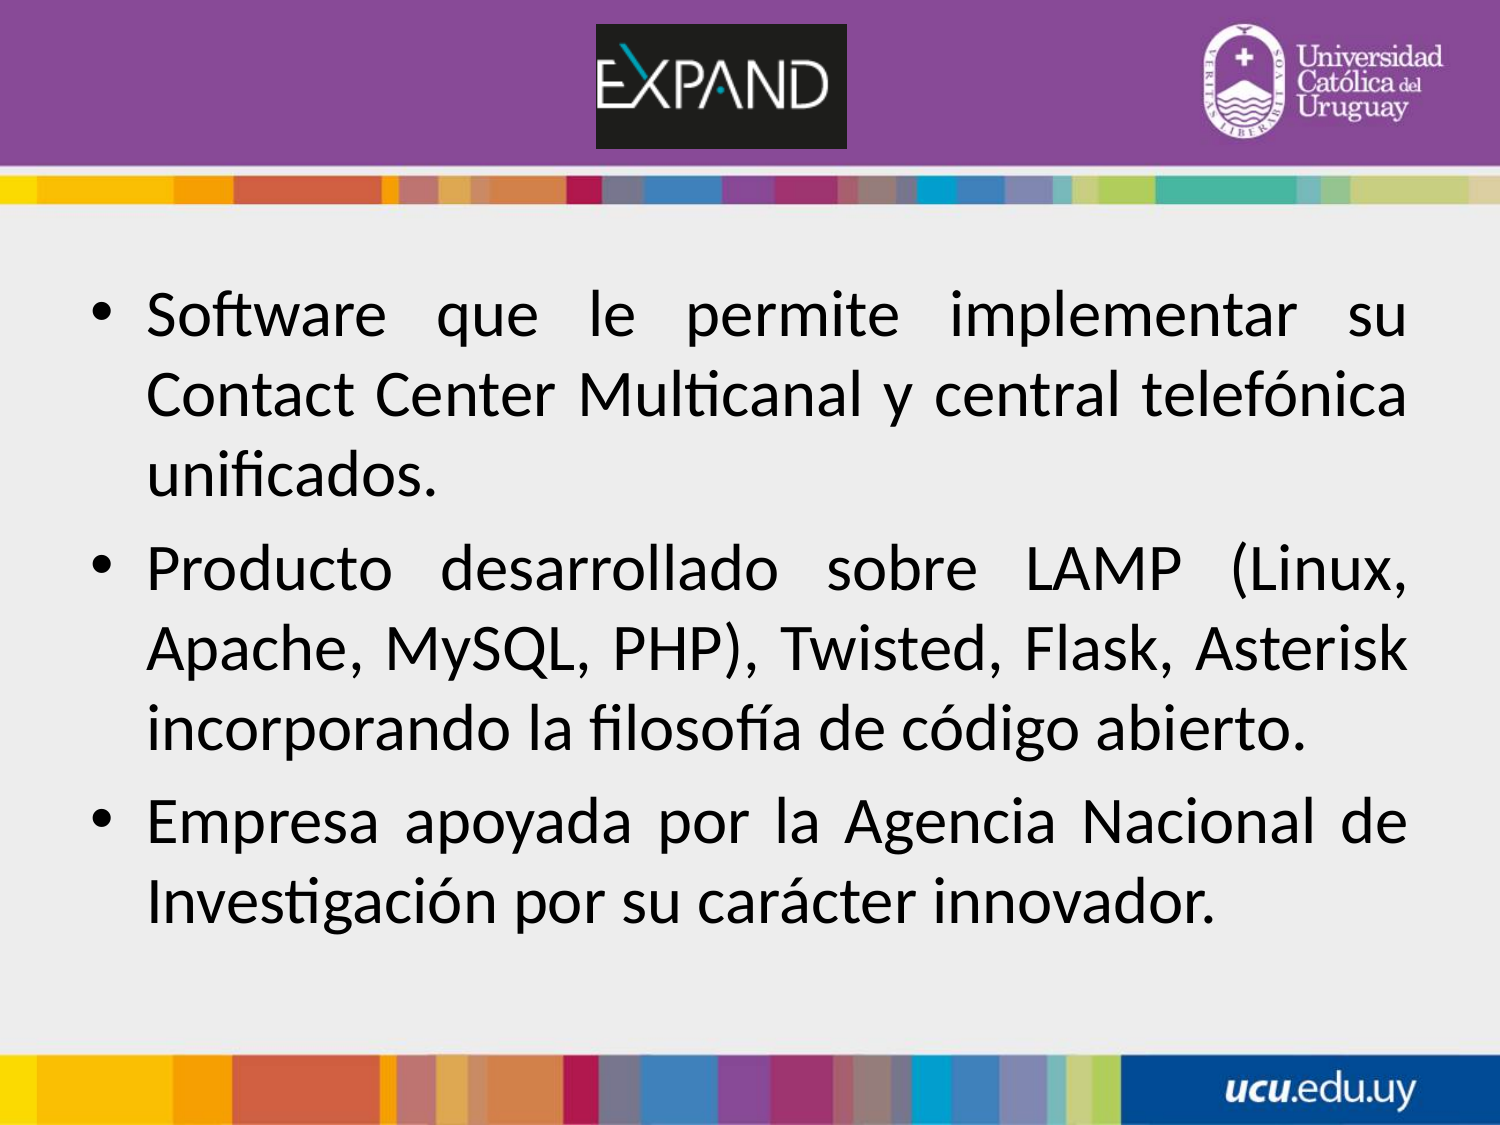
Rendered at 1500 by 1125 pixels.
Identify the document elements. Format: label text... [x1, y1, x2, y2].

picture [0, 0, 1500, 1125]
list Software que le permite implementar su Contact Center Multicanal y central telefónica unificados. Producto desarrollado sobre LAMP (Linux, Apache, MySQL, PHP), Twisted, Flask, Asterisk incorporando la filosofía de código abierto. Empresa apoyada por la Agencia Nacional de Investigación por su carácter innovador. [75, 262, 1425, 1005]
